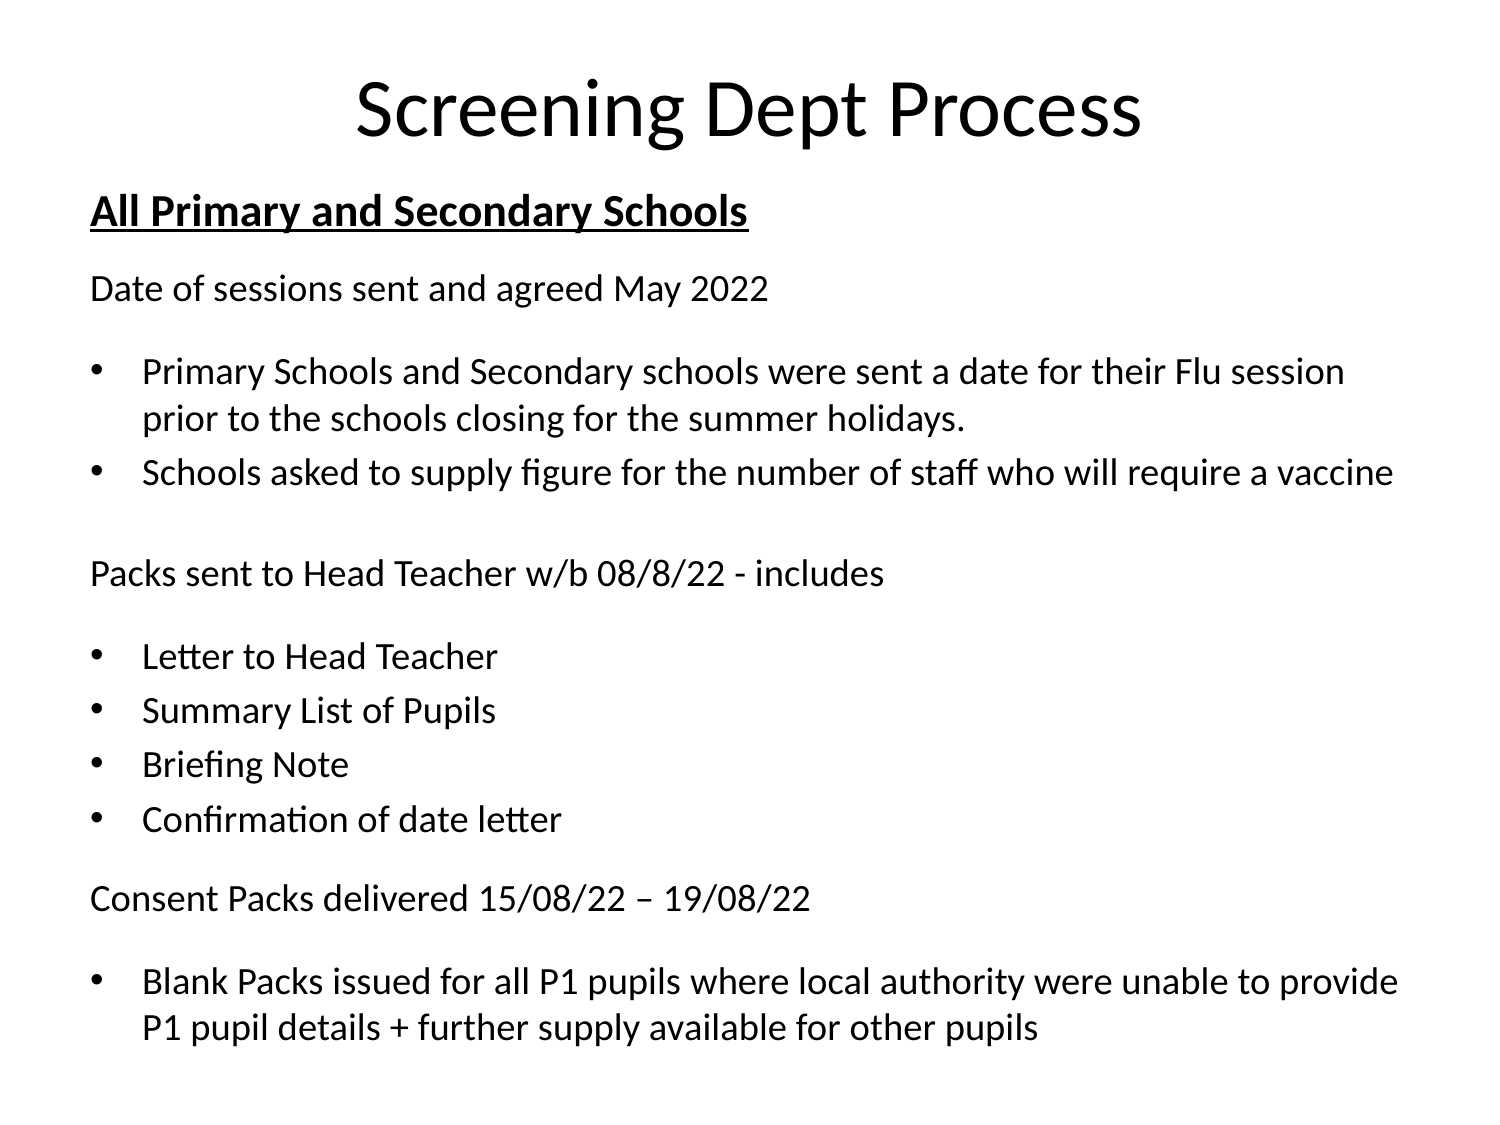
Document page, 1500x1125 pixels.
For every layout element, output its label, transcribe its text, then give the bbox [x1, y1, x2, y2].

title Screening Dept Process [75, 45, 1425, 161]
list All Primary and Secondary Schools Date of sessions sent and agreed May 2022 Primary Schools and Secondary schools were sent a date for their Flu session prior to the schools closing for the summer holidays. Schools asked to supply figure for the number of staff who will require a vaccine Packs sent to Head Teacher w/b 08/8/22 - includes Letter to Head Teacher Summary List of Pupils Briefing Note Confirmation of date letter Consent Packs delivered 15/08/22 – 19/08/22 Blank Packs issued for all P1 pupils where local authority were unable to provide P1 pupil details + further supply available for other pupils [75, 172, 1425, 1083]
